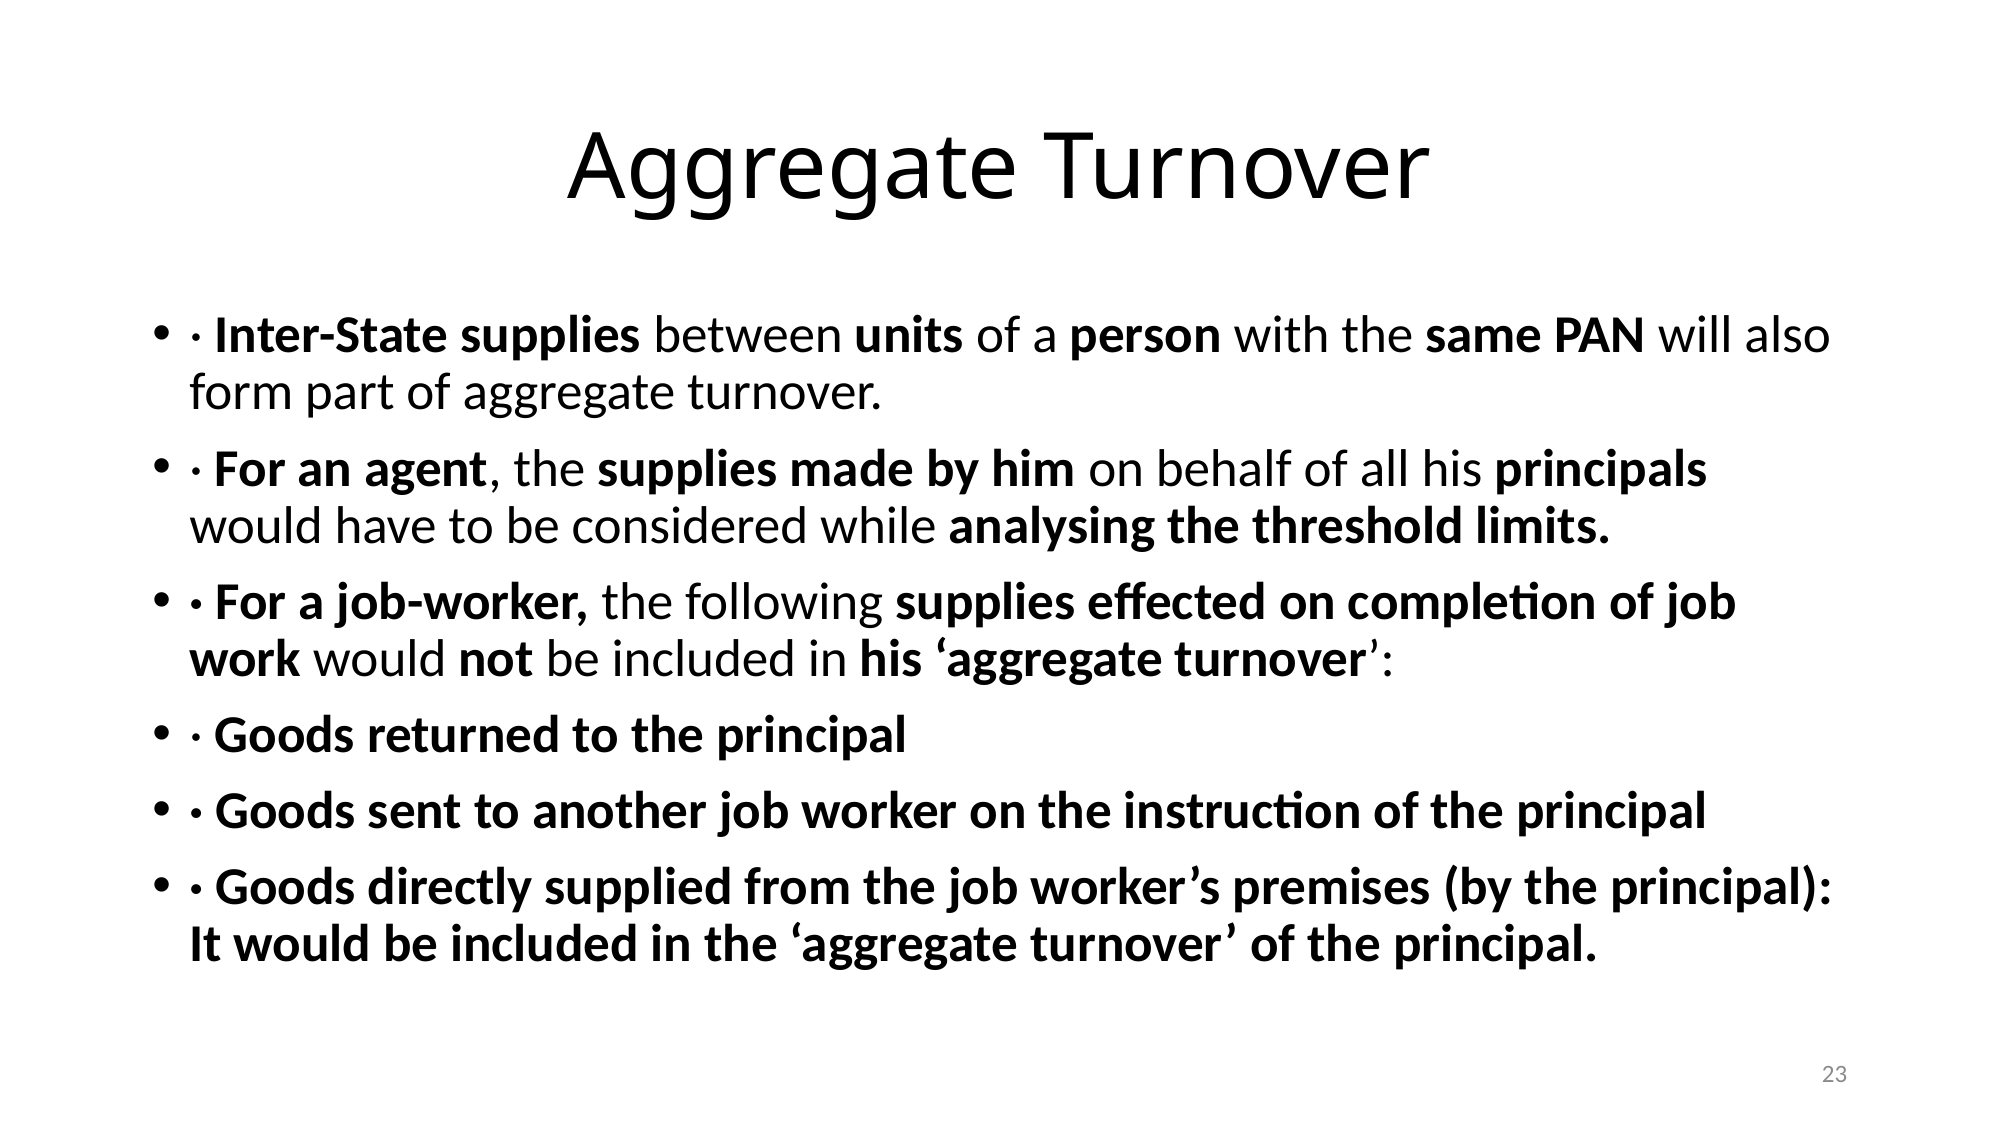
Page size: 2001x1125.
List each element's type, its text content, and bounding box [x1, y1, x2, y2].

slide_number 23 [1412, 1042, 1863, 1103]
list · Inter-State supplies between units of a person with the same PAN will also form part of aggregate turnover. · For an agent, the supplies made by him on behalf of all his principals would have to be considered while analysing the threshold limits. · For a job-worker, the following supplies effected on completion of job work would not be included in his ‘aggregate turnover’: · Goods returned to the principal · Goods sent to another job worker on the instruction of the principal · Goods directly supplied from the job worker’s premises (by the principal): It would be included in the ‘aggregate turnover’ of the principal. [137, 299, 1863, 1014]
title Aggregate Turnover [137, 59, 1863, 278]
